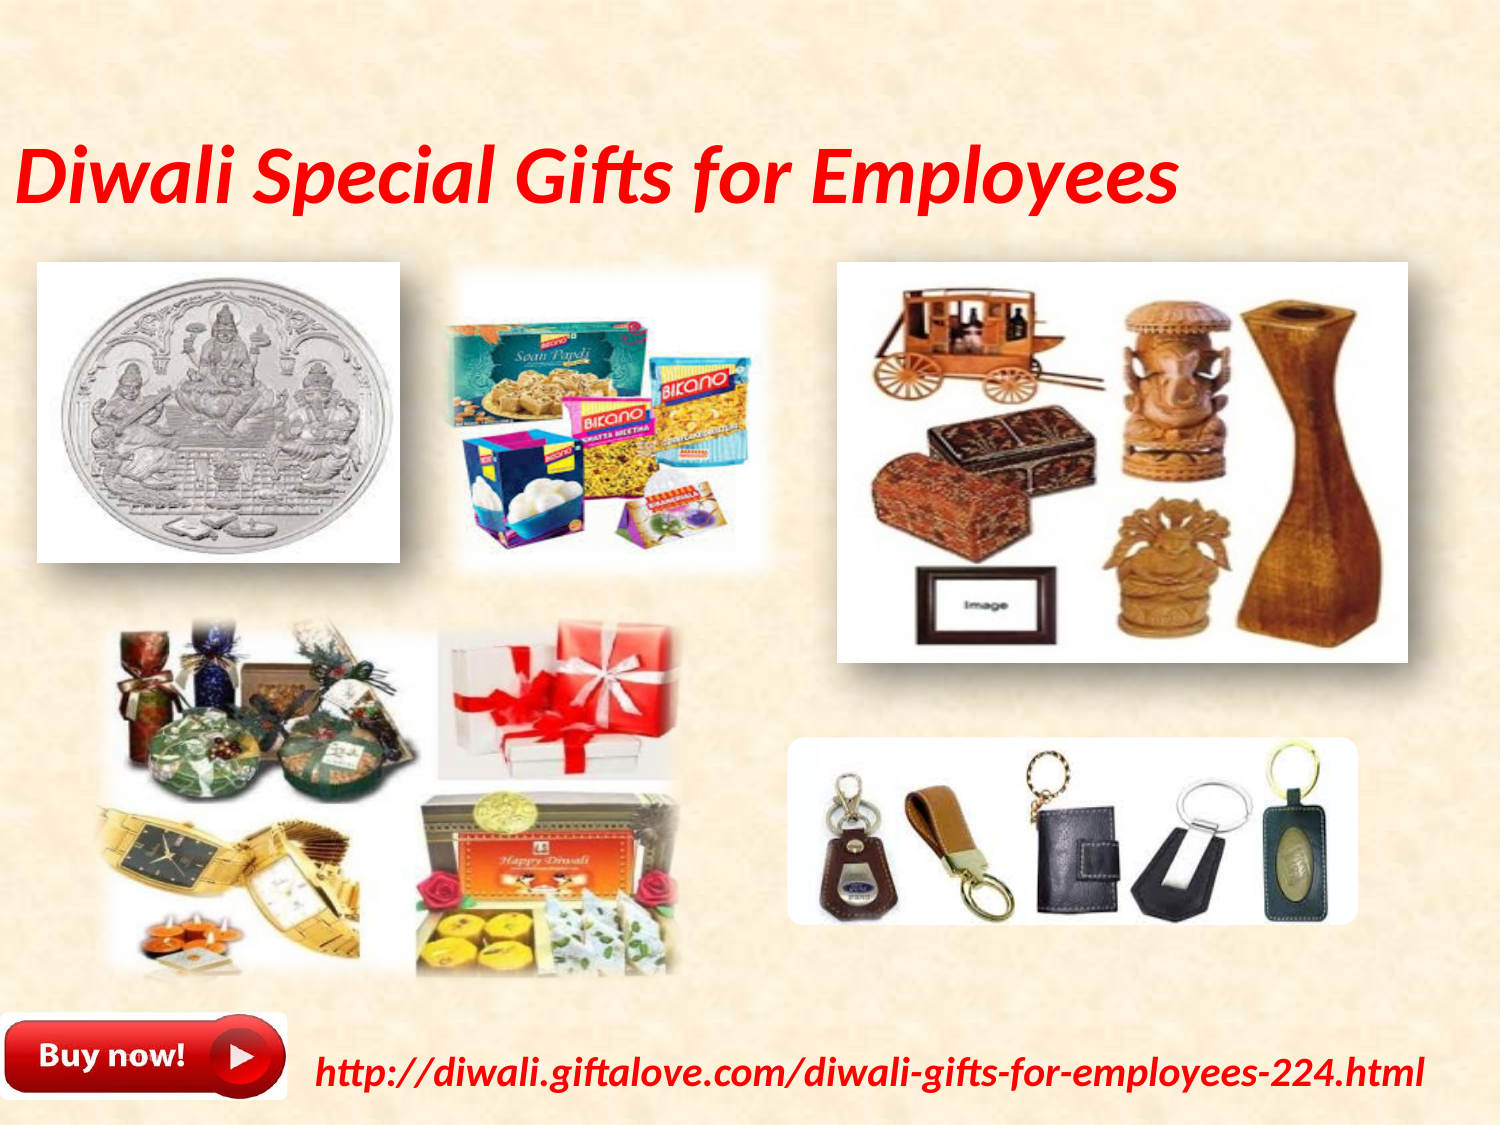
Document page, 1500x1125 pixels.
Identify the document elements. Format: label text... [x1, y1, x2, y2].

text_box Diwali Special Gifts for Employees [0, 112, 1467, 228]
text_box http://diwali.giftalove.com/diwali-gifts-for-employees-224.html [299, 1037, 1500, 1103]
picture [0, 0, 1500, 1125]
